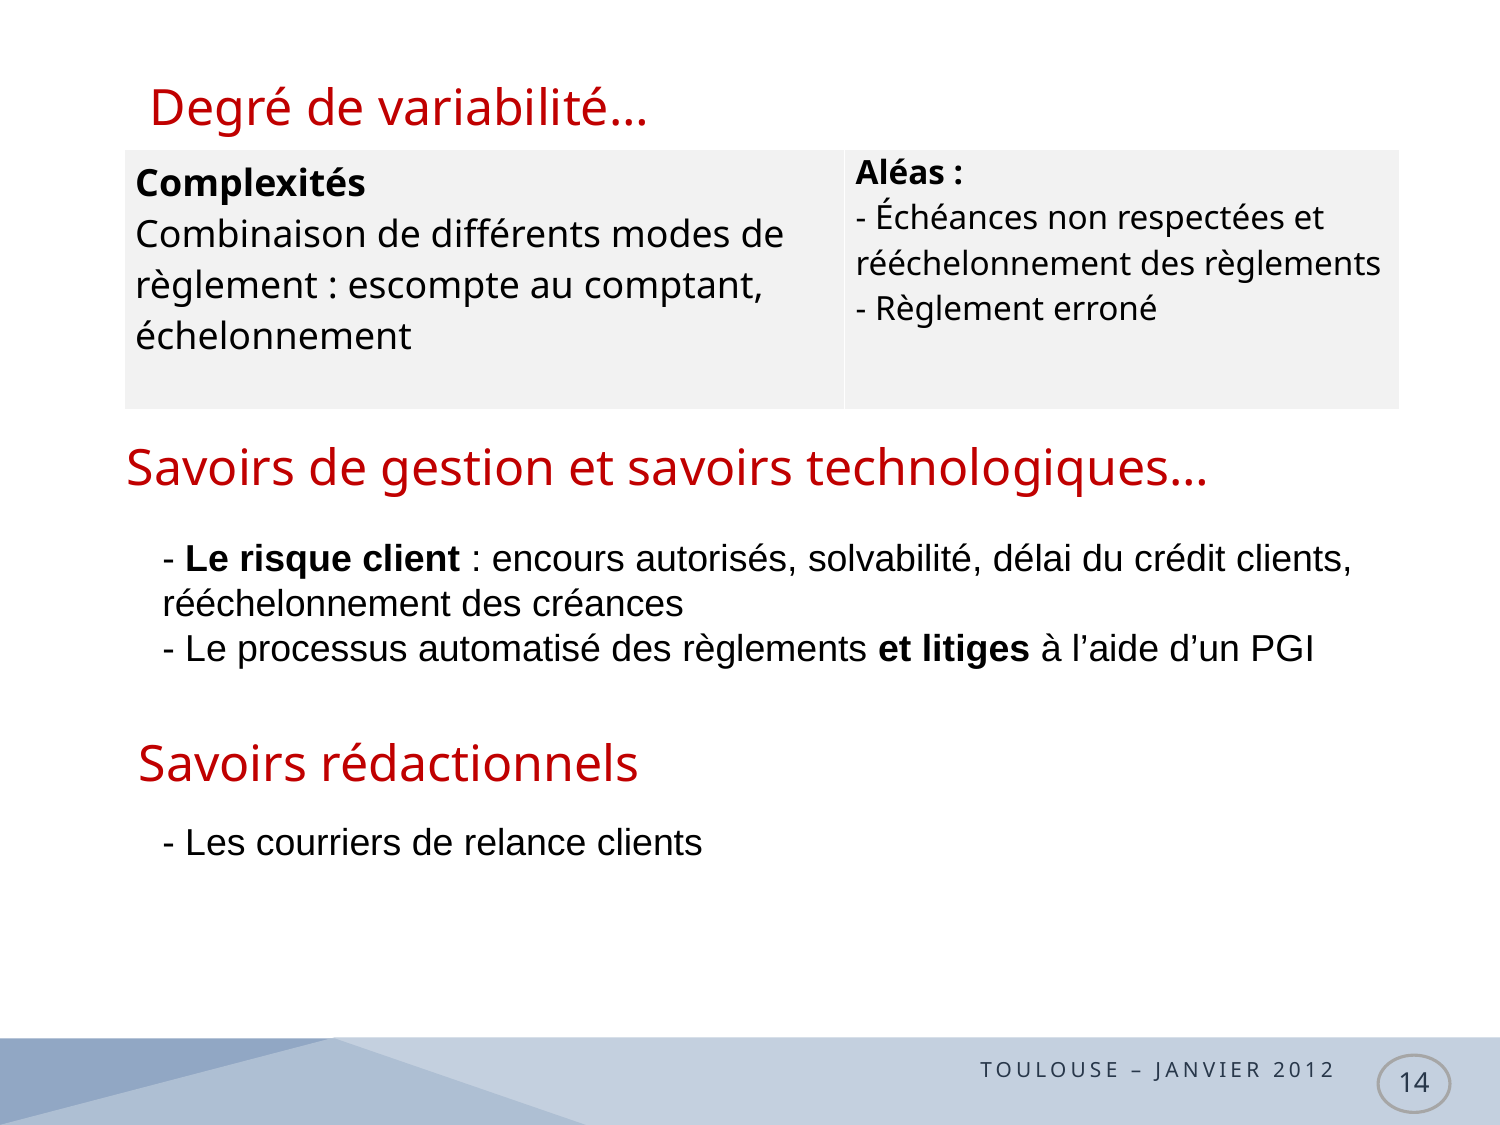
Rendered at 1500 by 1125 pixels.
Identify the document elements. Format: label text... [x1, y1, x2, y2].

table_header Complexités Combinaison de différents modes de règlement : escompte au comptant, échelonnement [125, 150, 844, 409]
text_box Savoirs de gestion et savoirs technologiques… [112, 420, 1346, 511]
title Degré de variabilité… [134, 59, 1369, 148]
text_box TOULOUSE – JANVIER 2012 [572, 1046, 1348, 1092]
text_box Savoirs rédactionnels [123, 715, 1358, 807]
text_box - Les courriers de relance clients [147, 810, 1278, 916]
slide_number 14 [1376, 1053, 1452, 1114]
table_header Aléas : - Échéances non respectées et rééchelonnement des règlements - Règlement erroné [845, 150, 1399, 409]
text_box - Le risque client : encours autorisés, solvabilité, délai du crédit clients, rééchelonnement des créances - Le processus automatisé des règlements et litiges à l’aide d’un PGI [147, 527, 1412, 767]
